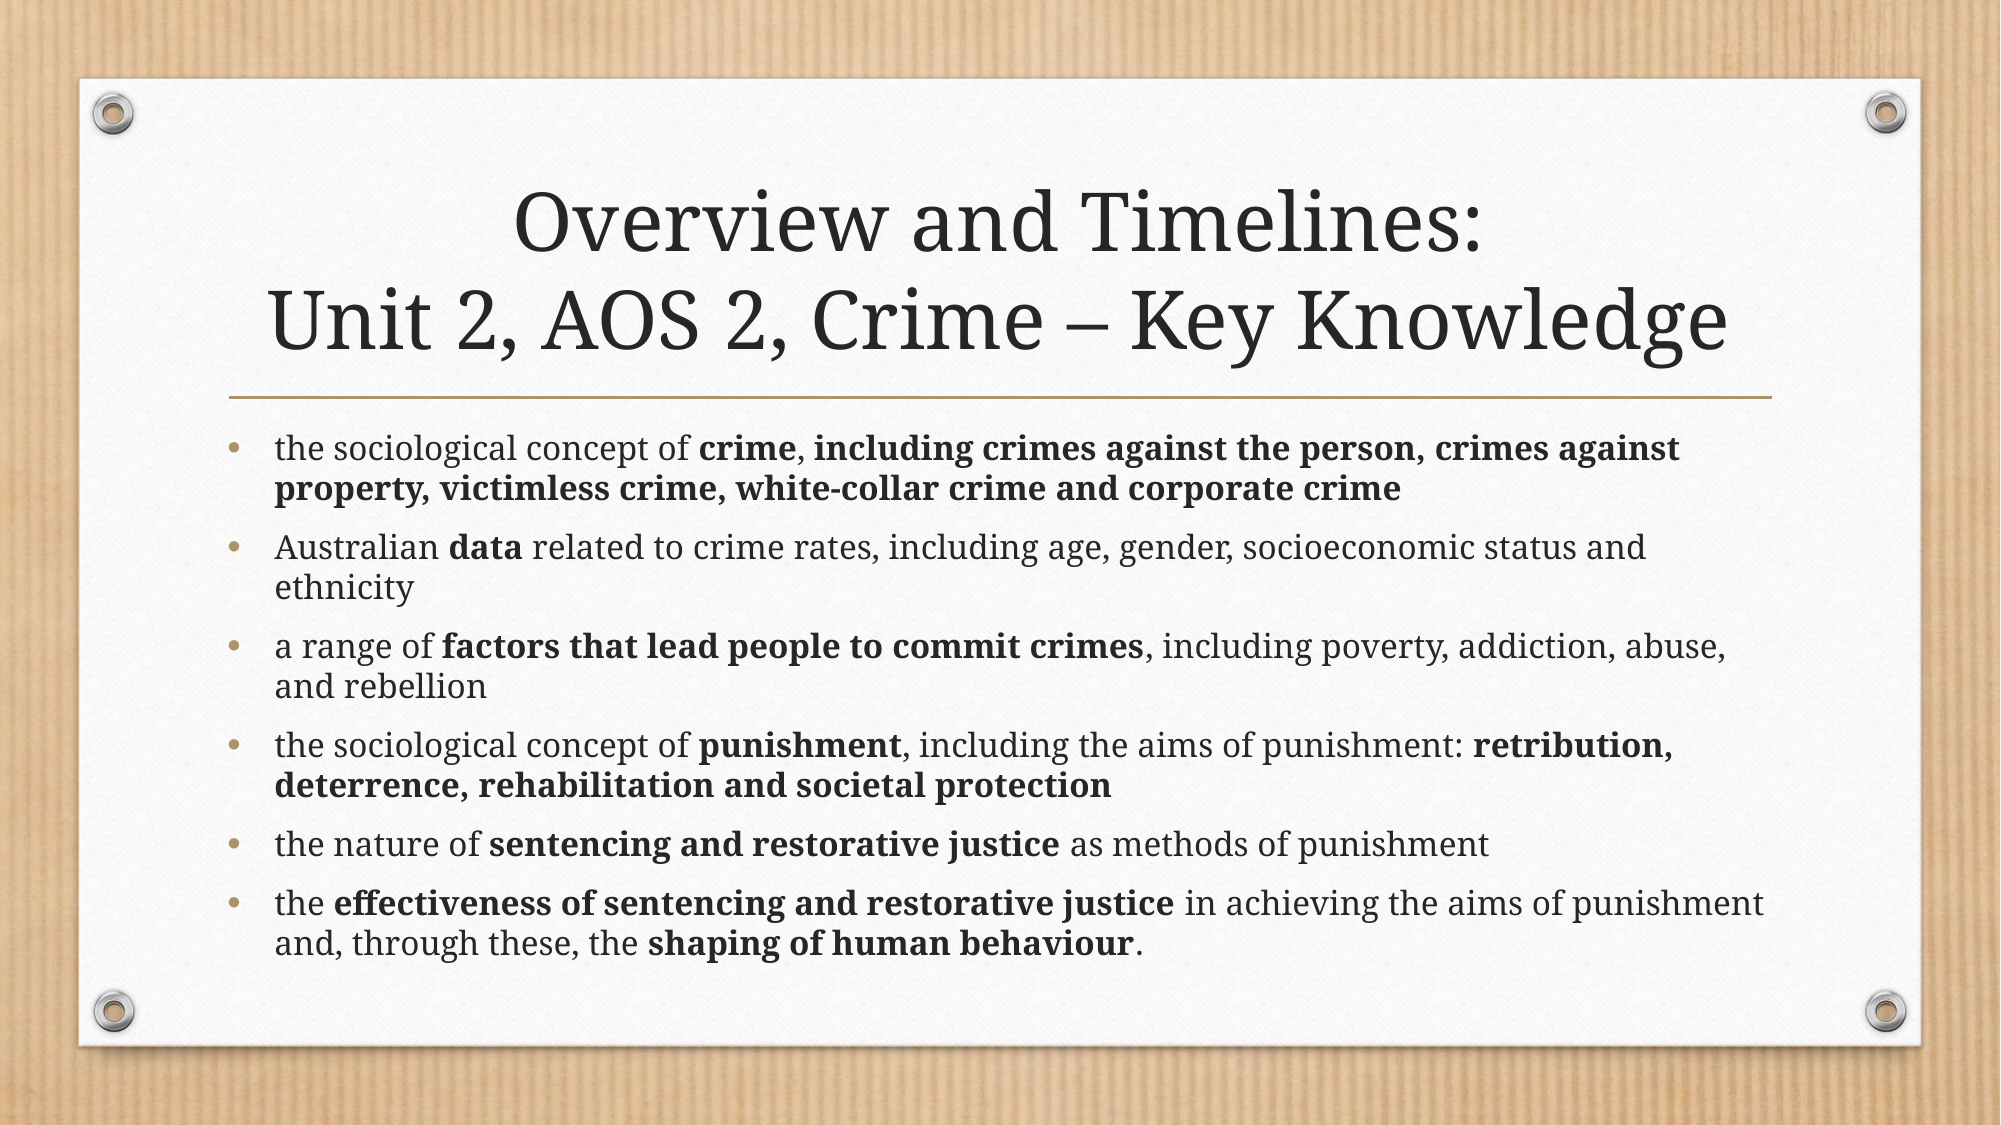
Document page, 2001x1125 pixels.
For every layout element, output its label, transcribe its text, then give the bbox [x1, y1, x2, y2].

picture [0, 0, 2001, 1125]
list the sociological concept of crime, including crimes against the person, crimes against property, victimless crime, white-collar crime and corporate crime Australian data related to crime rates, including age, gender, socioeconomic status and ethnicity a range of factors that lead people to commit crimes, including poverty, addiction, abuse, and rebellion the sociological concept of punishment, including the aims of punishment: retribution, deterrence, rehabilitation and societal protection the nature of sentencing and restorative justice as methods of punishment the effectiveness of sentencing and restorative justice in achieving the aims of punishment and, through these, the shaping of human behaviour. [212, 419, 1788, 964]
title Overview and Timelines: Unit 2, AOS 2, Crime – Key Knowledge [212, 161, 1788, 375]
